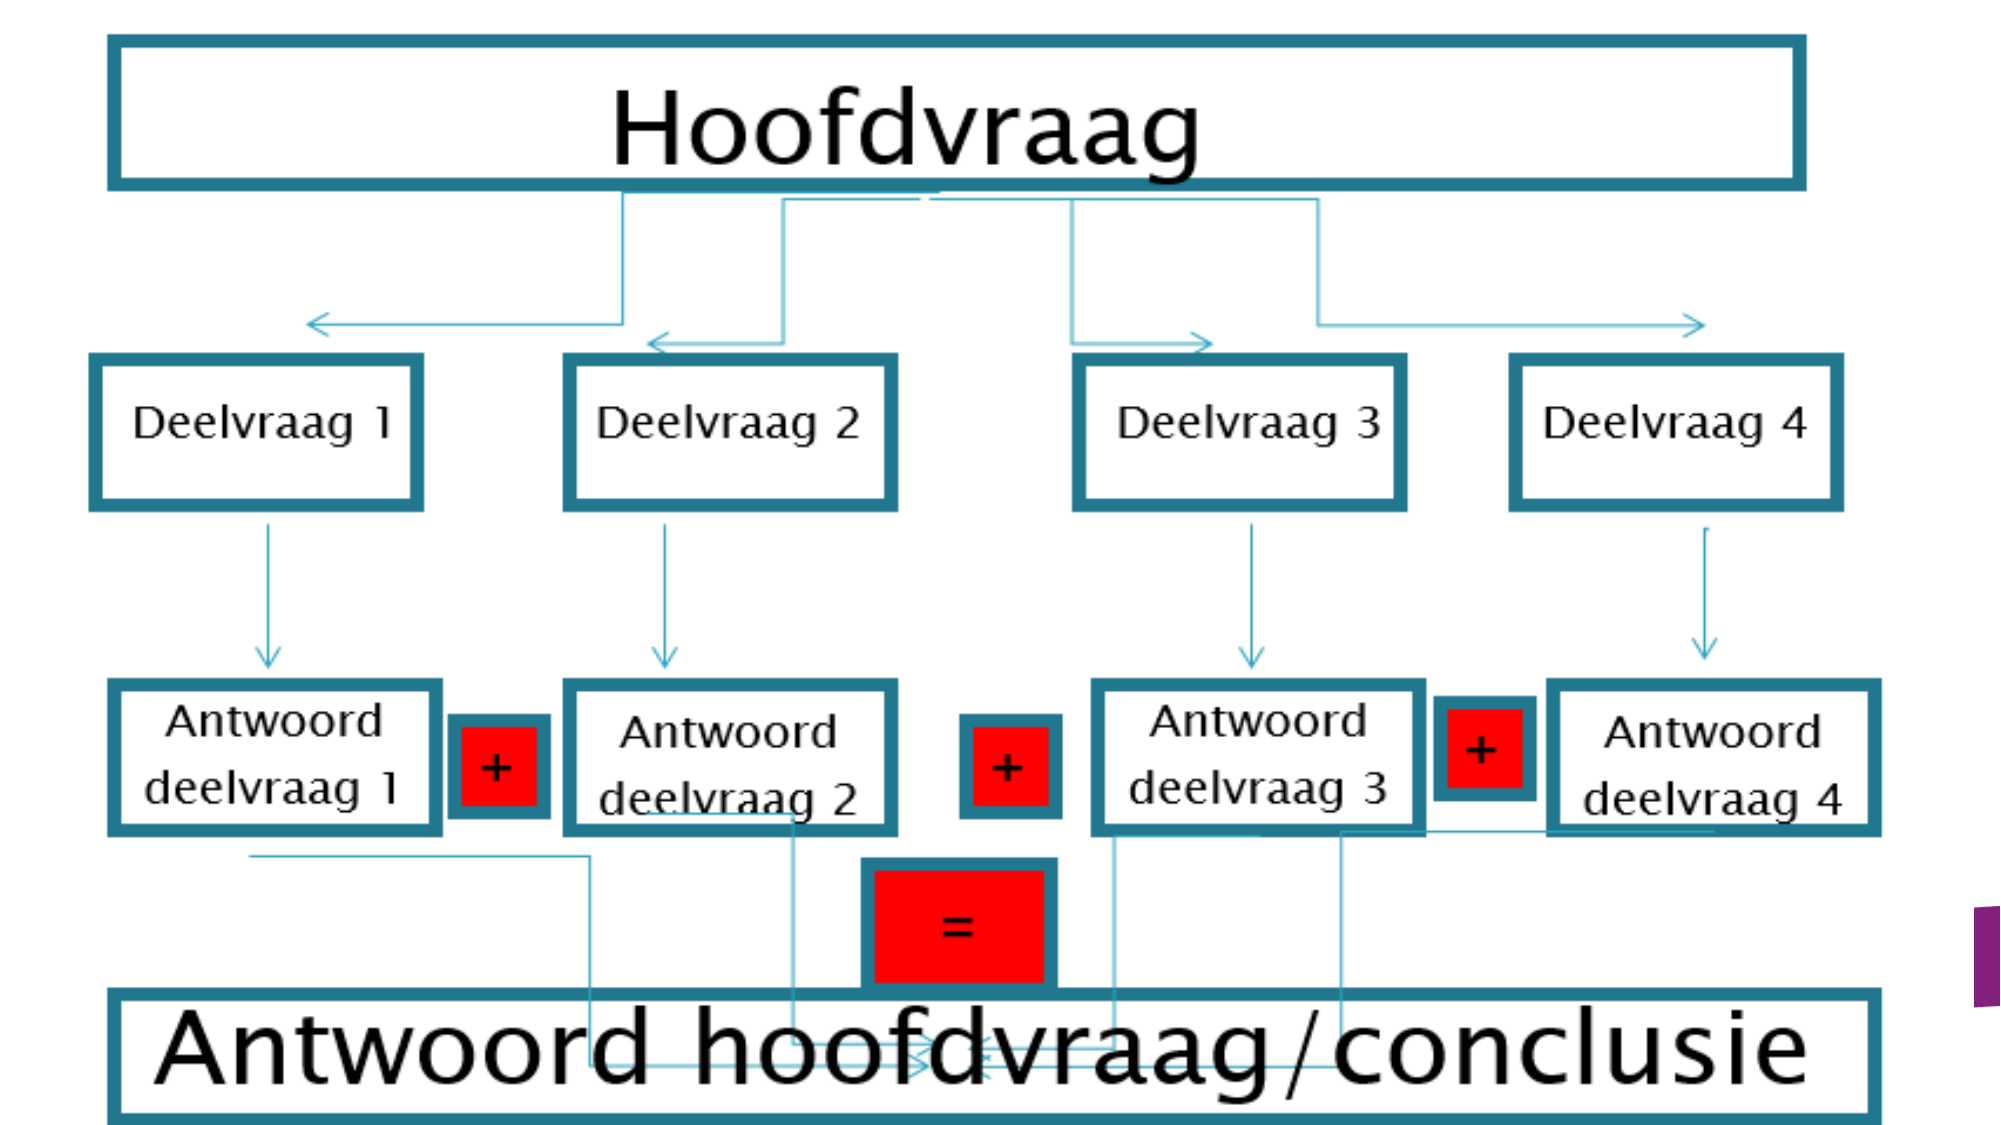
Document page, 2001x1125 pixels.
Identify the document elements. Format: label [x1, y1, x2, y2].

list [0, 0, 1974, 1125]
picture [1974, 0, 2000, 1125]
